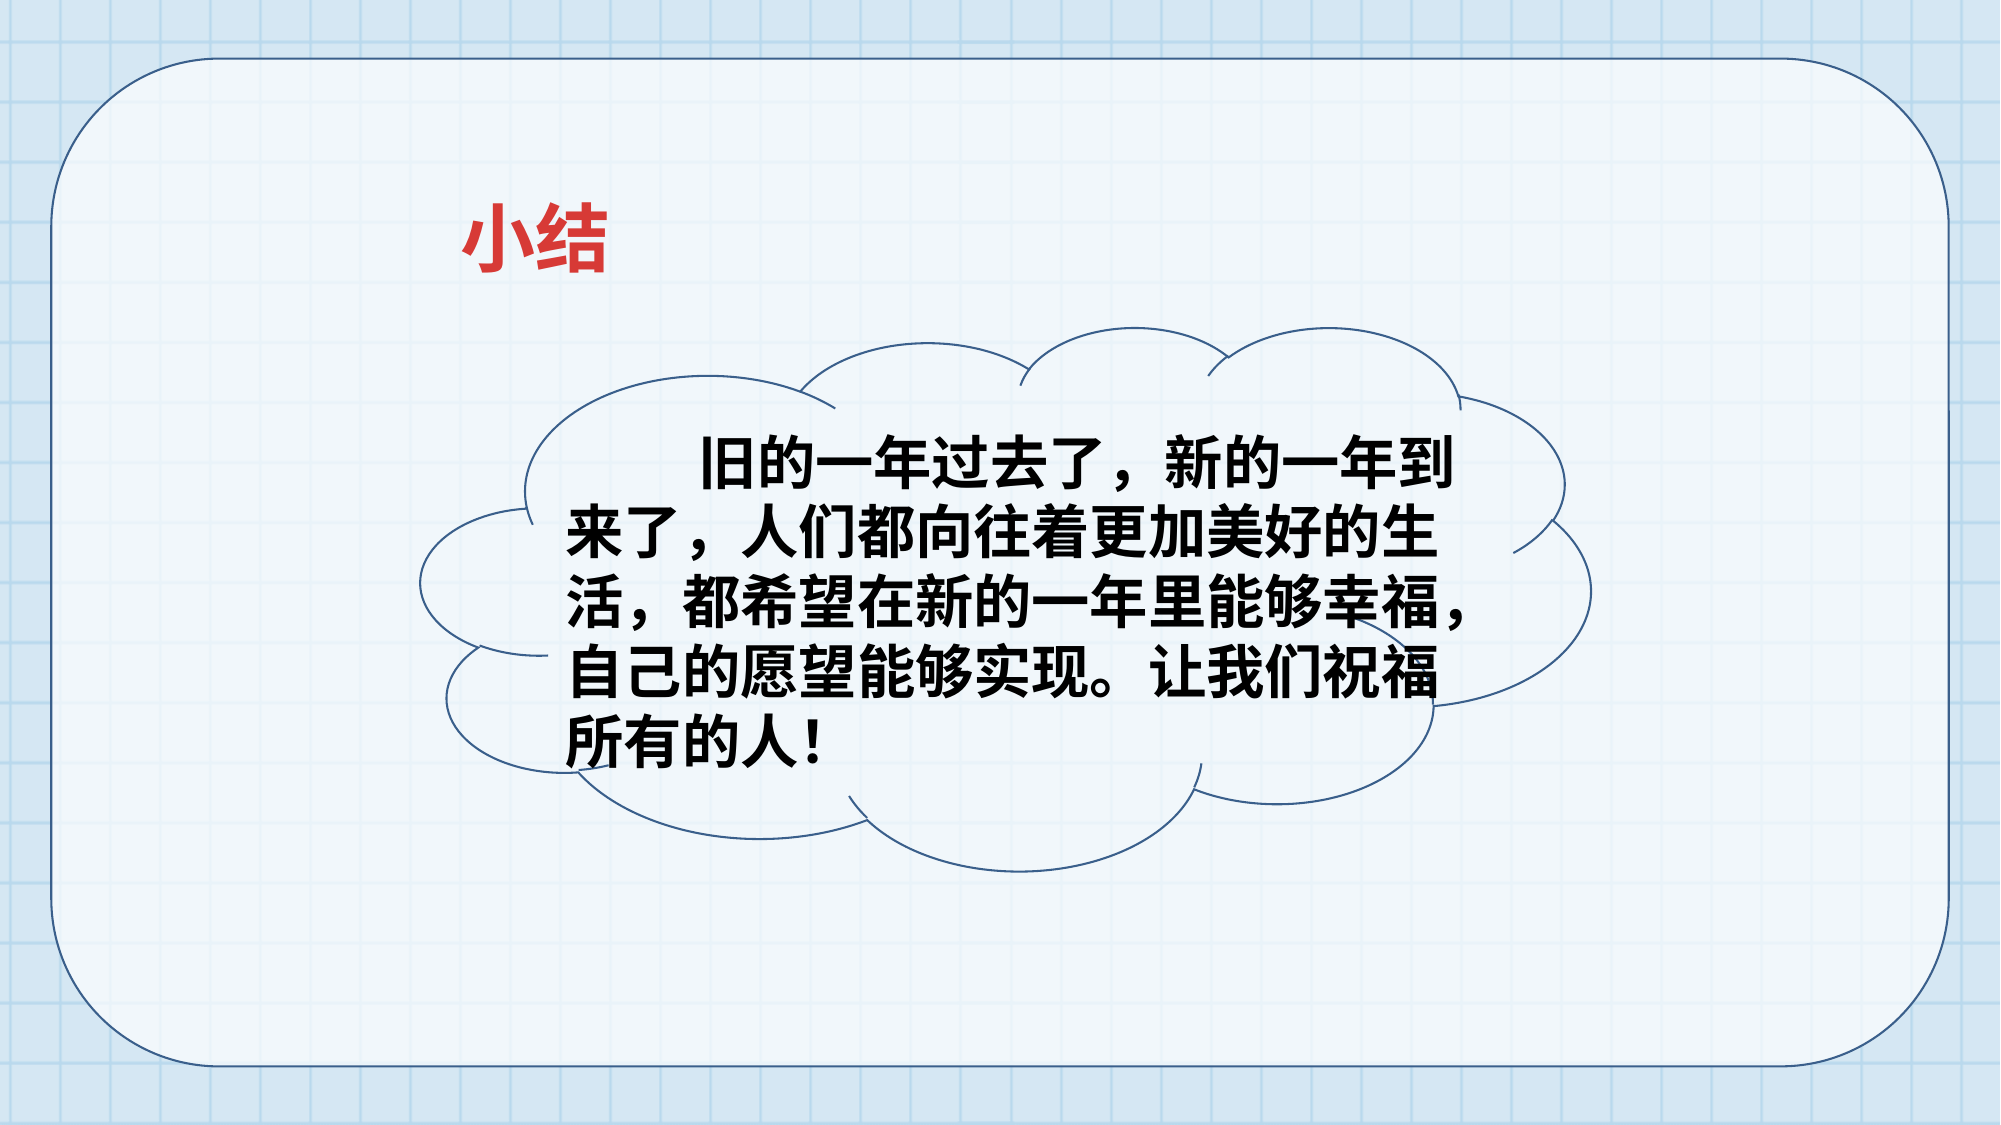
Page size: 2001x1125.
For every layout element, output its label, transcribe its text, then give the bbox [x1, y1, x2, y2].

text_box 小结 [445, 184, 626, 290]
picture [0, 0, 2000, 1125]
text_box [421, 326, 1591, 870]
